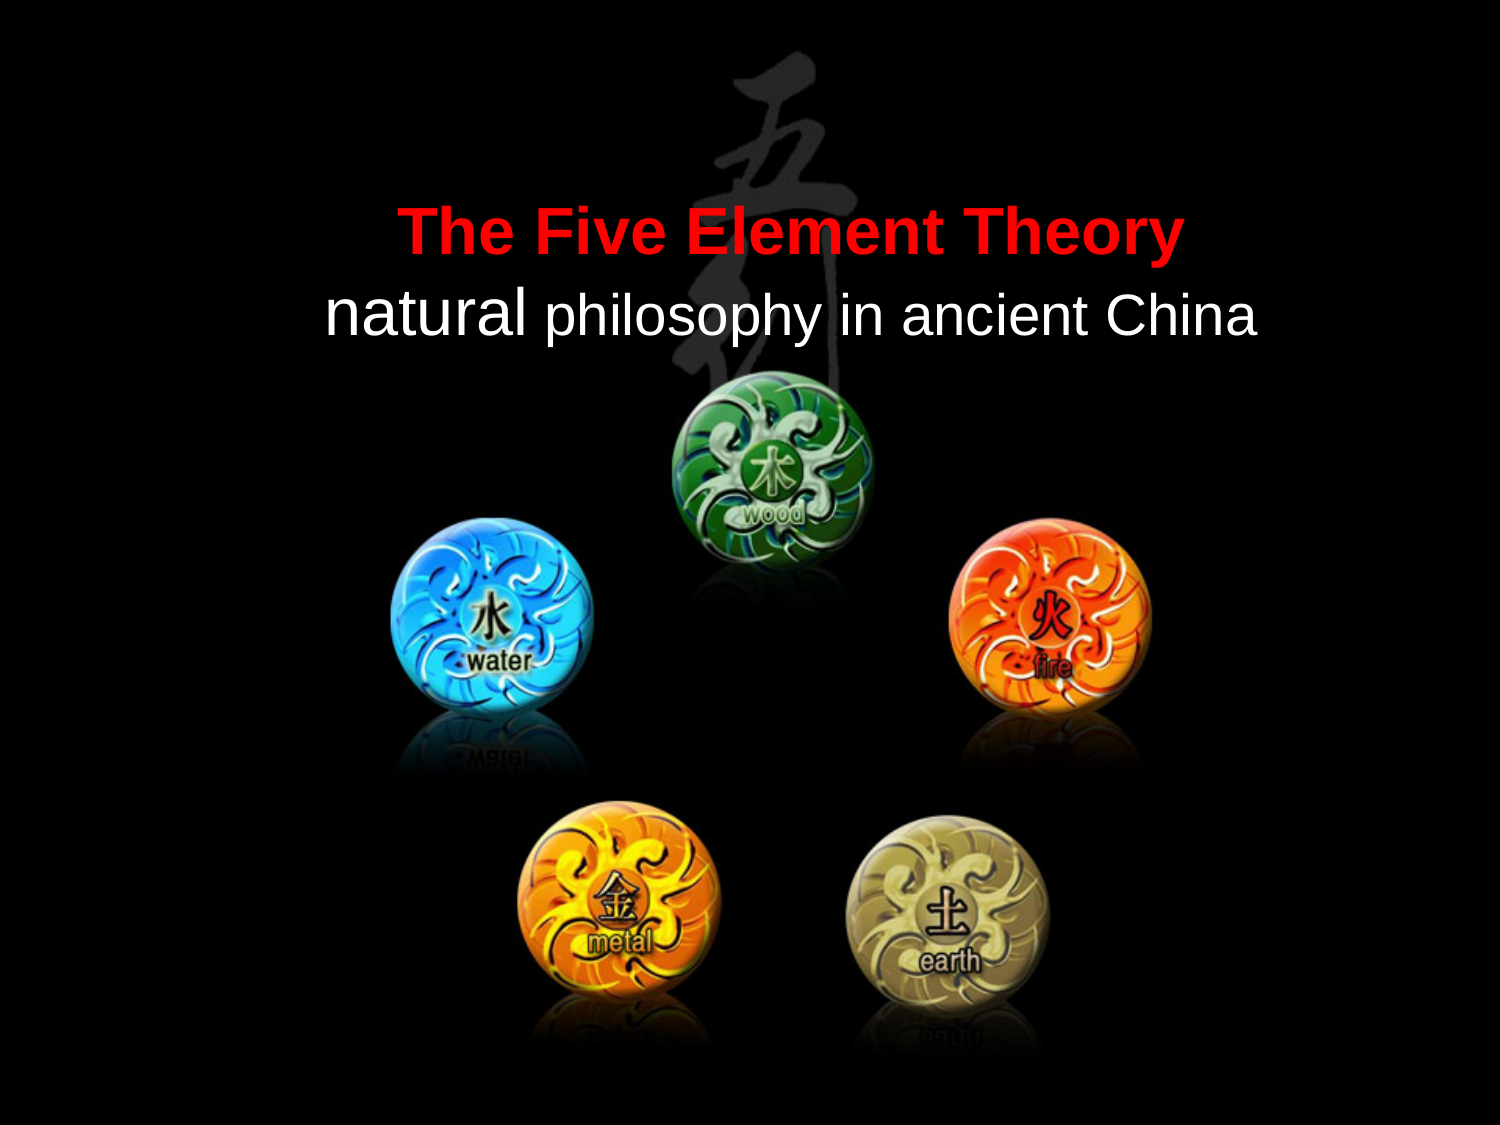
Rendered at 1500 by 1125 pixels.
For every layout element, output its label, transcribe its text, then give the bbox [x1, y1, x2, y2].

text_box The Five Element Theory natural philosophy in ancient China [309, 180, 1274, 356]
picture [0, 0, 1500, 1125]
